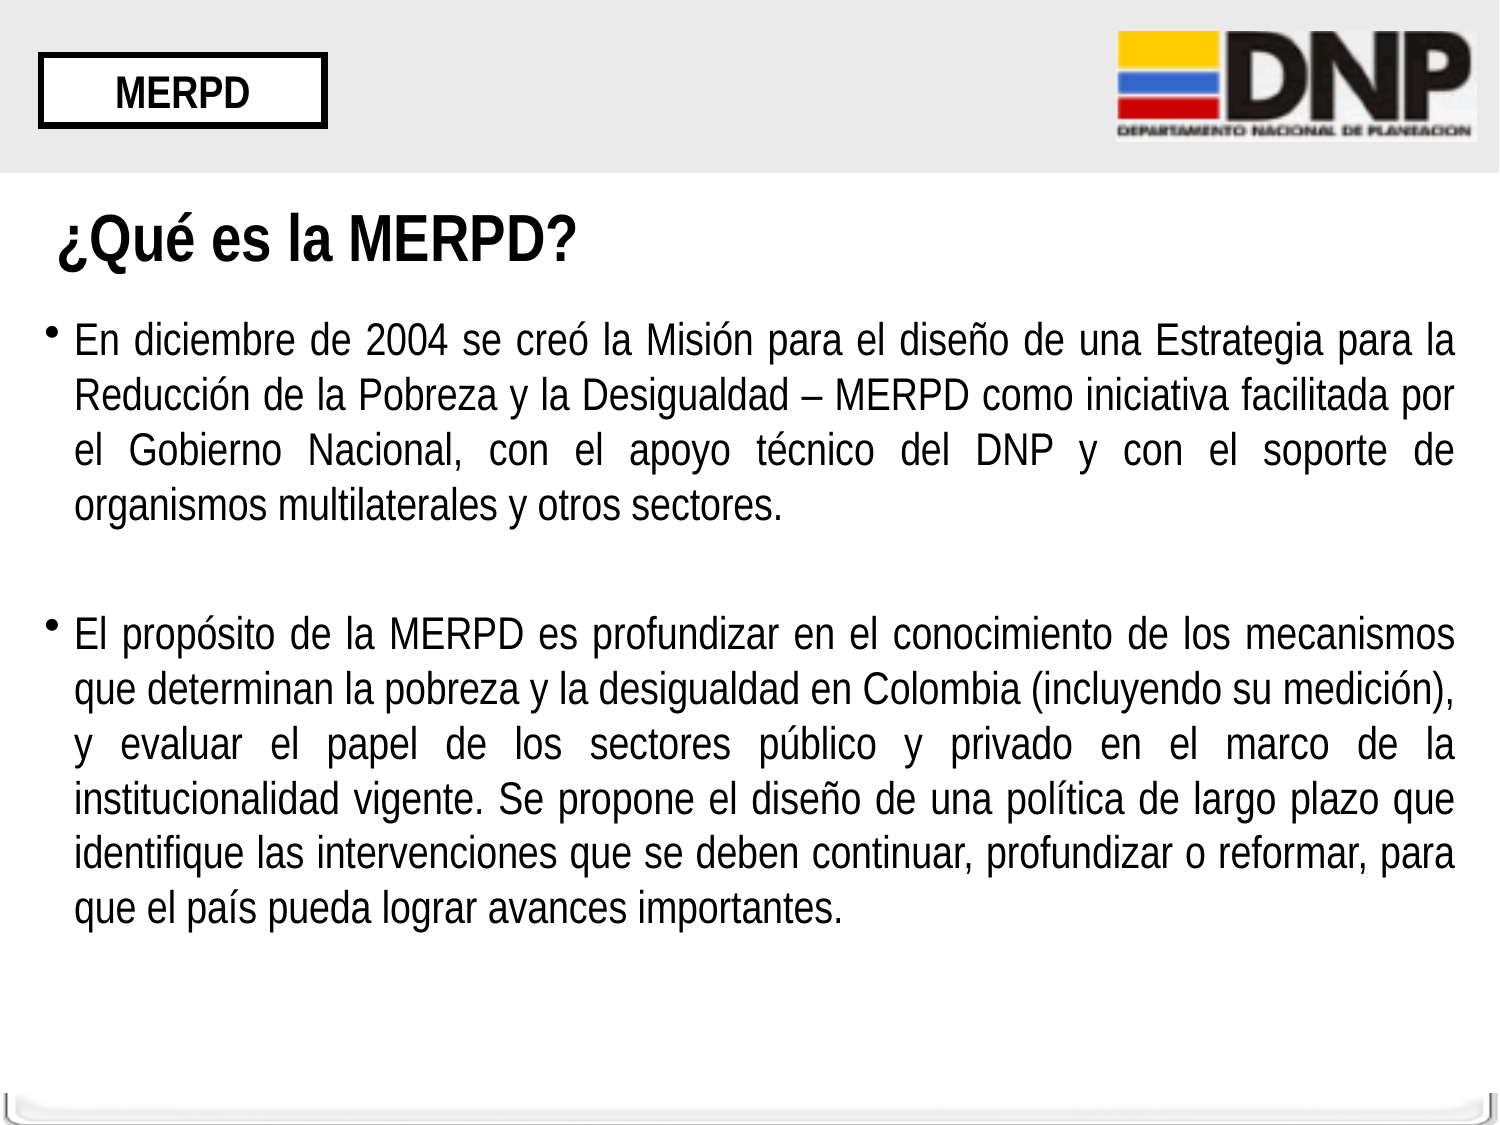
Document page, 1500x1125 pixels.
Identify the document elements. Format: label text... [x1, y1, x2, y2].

picture [0, 1093, 1500, 1125]
list En diciembre de 2004 se creó la Misión para el diseño de una Estrategia para la Reducción de la Pobreza y la Desigualdad – MERPD como iniciativa facilitada por el Gobierno Nacional, con el apoyo técnico del DNP y con el soporte de organismos multilaterales y otros sectores. El propósito de la MERPD es profundizar en el conocimiento de los mecanismos que determinan la pobreza y la desigualdad en Colombia (incluyendo su medición), y evaluar el papel de los sectores público y privado en el marco de la institucionalidad vigente. Se propone el diseño de una política de largo plazo que identifique las intervenciones que se deben continuar, profundizar o reformar, para que el país pueda lograr avances importantes. [29, 302, 1471, 1035]
text_box MERPD [41, 54, 325, 126]
title ¿Qué es la MERPD? [41, 186, 1392, 302]
picture [1116, 31, 1477, 142]
